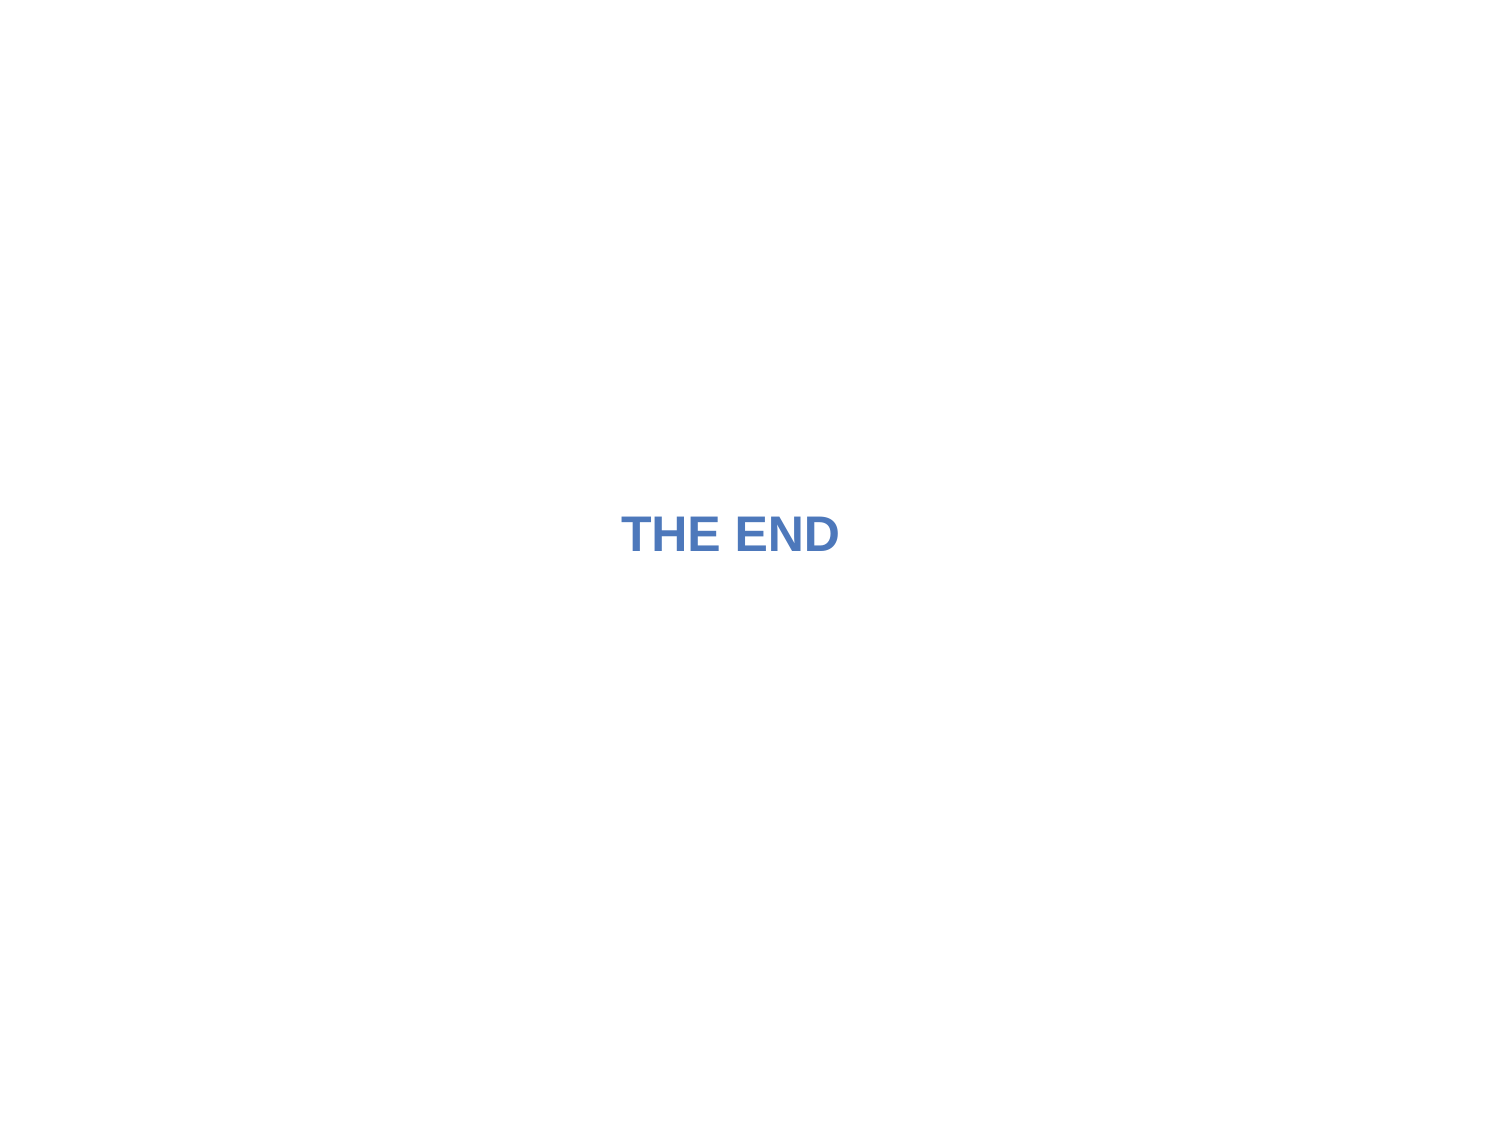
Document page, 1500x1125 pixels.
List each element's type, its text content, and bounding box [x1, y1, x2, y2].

title THE END [62, 437, 1413, 625]
